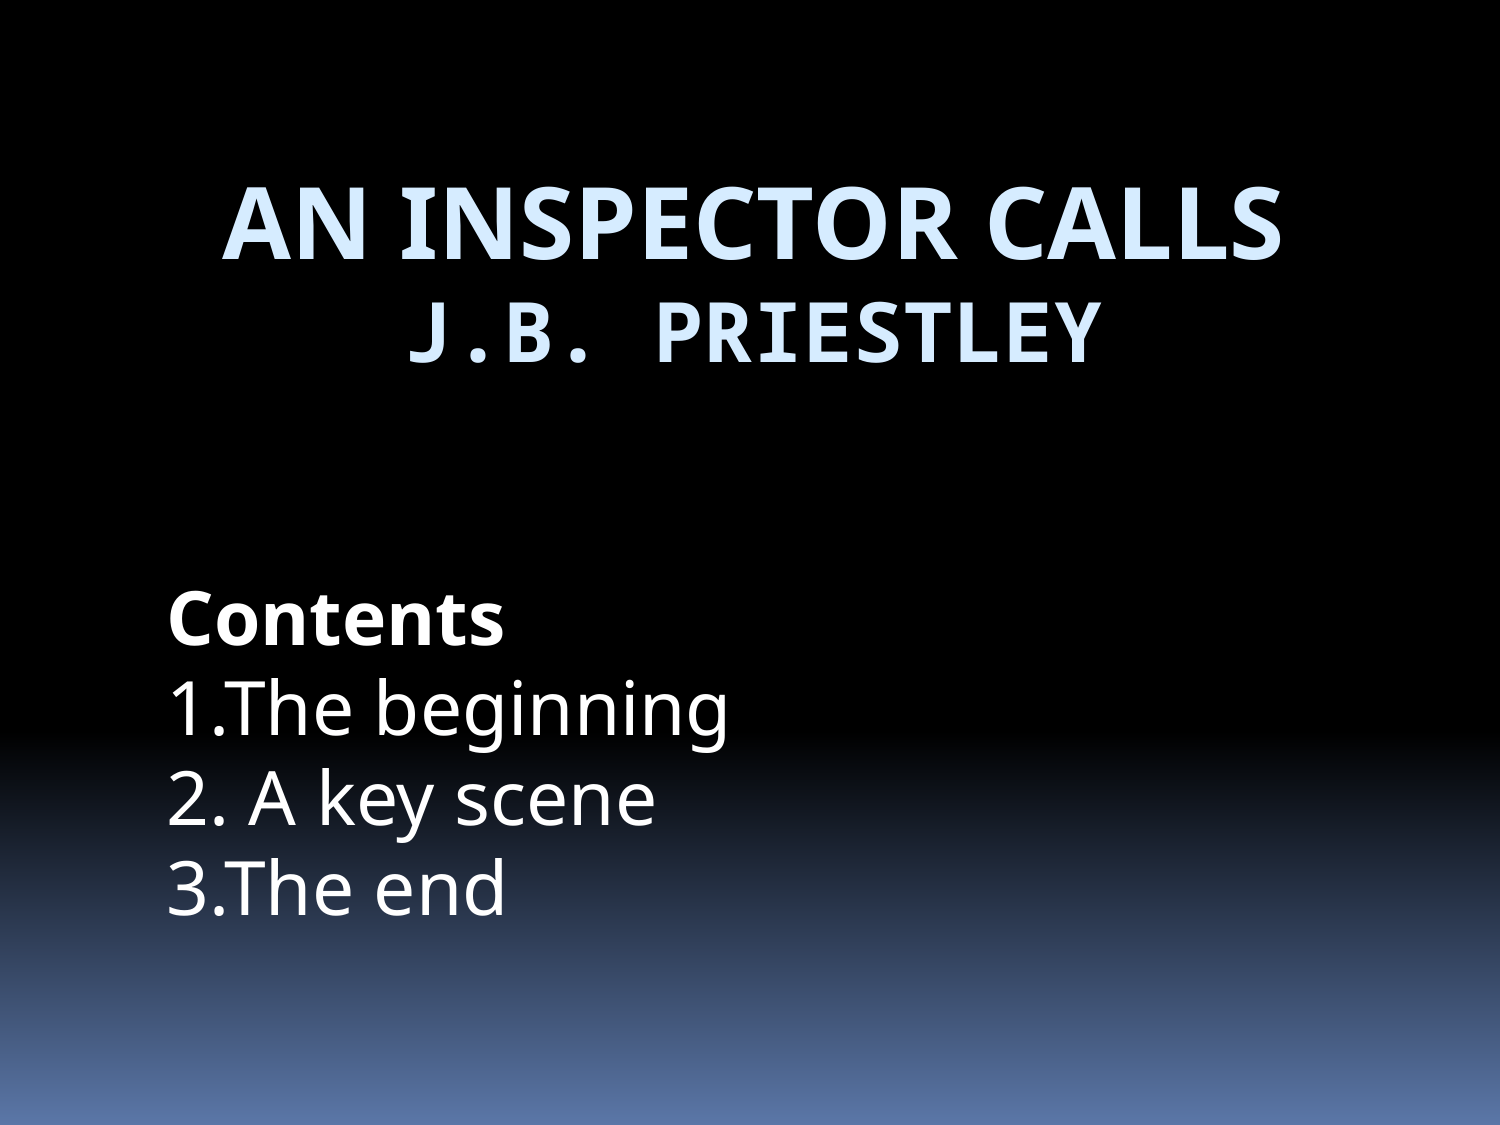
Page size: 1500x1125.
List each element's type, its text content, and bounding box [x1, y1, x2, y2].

title An Inspector Calls J.B. Priestley [117, 152, 1393, 477]
subtitle Contents 1.The beginning 2. A key scene 3.The end [150, 464, 1425, 938]
